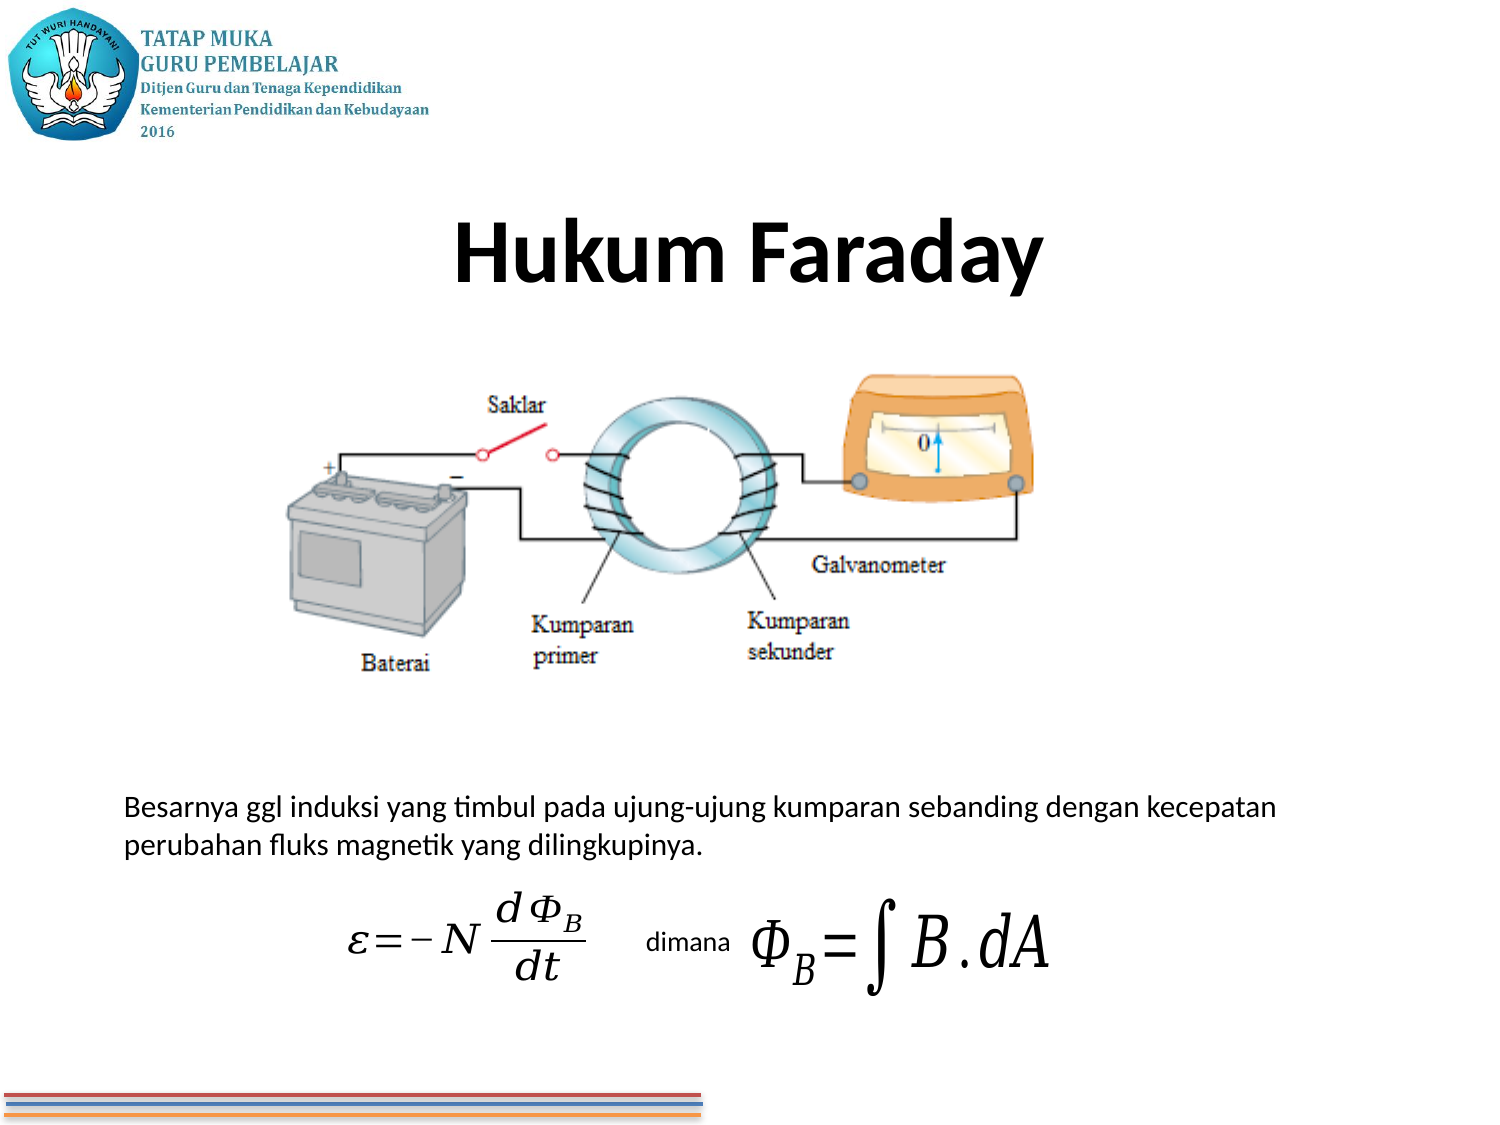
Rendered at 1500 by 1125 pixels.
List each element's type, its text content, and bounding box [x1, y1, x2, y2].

picture [5, 0, 441, 149]
title Hukum Faraday [75, 152, 1425, 340]
text_box dimana [631, 915, 746, 965]
picture [263, 367, 1042, 683]
list Besarnya ggl induksi yang timbul pada ujung-ujung kumparan sebanding dengan kecepatan perubahan fluks magnetik yang dilingkupinya. [108, 778, 1373, 870]
